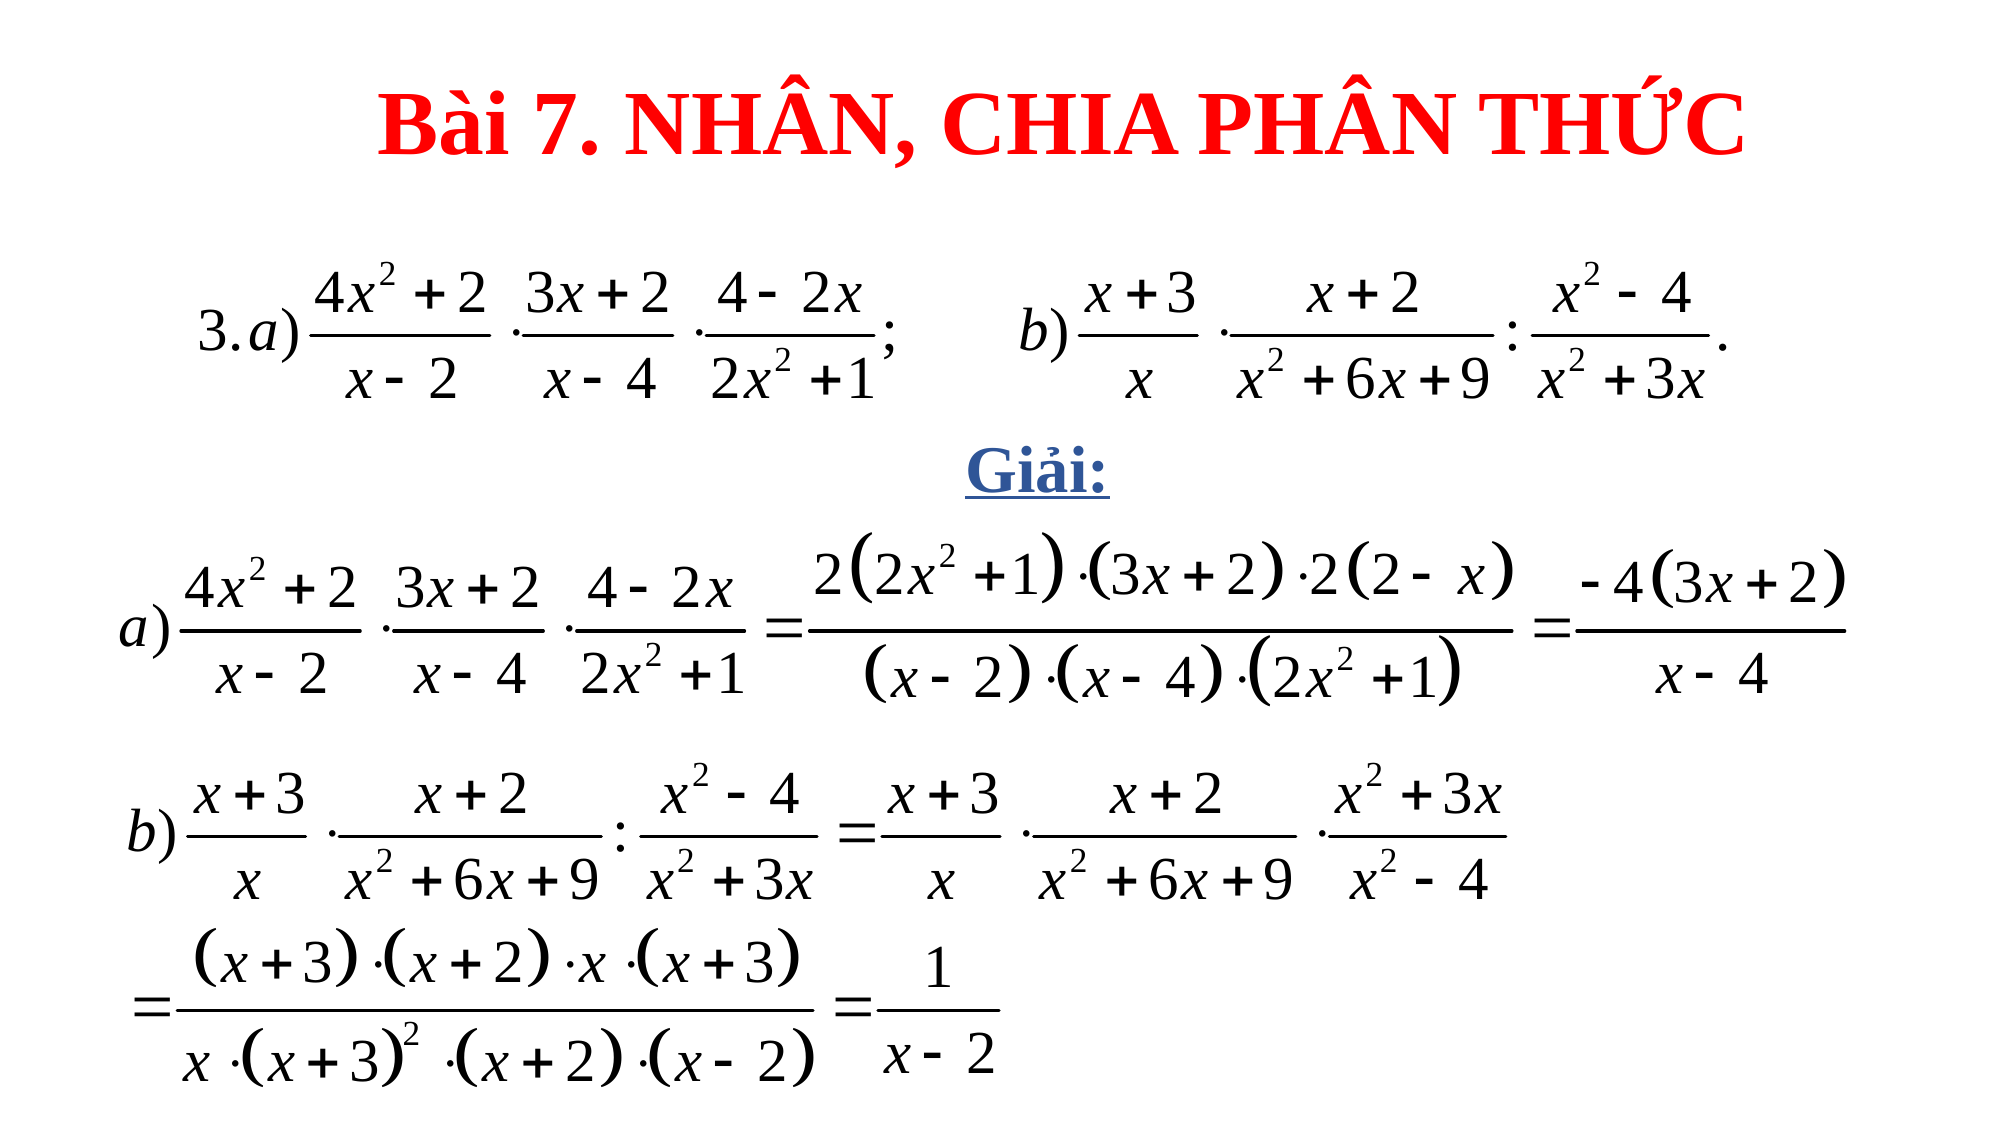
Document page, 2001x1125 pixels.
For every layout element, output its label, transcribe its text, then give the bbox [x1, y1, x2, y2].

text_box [119, 747, 1518, 1114]
text_box Giải: [950, 417, 1126, 513]
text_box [190, 244, 1737, 412]
text_box Bài 7. NHÂN, CHIA PHÂN THỨC [362, 55, 1906, 180]
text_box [109, 524, 1859, 738]
